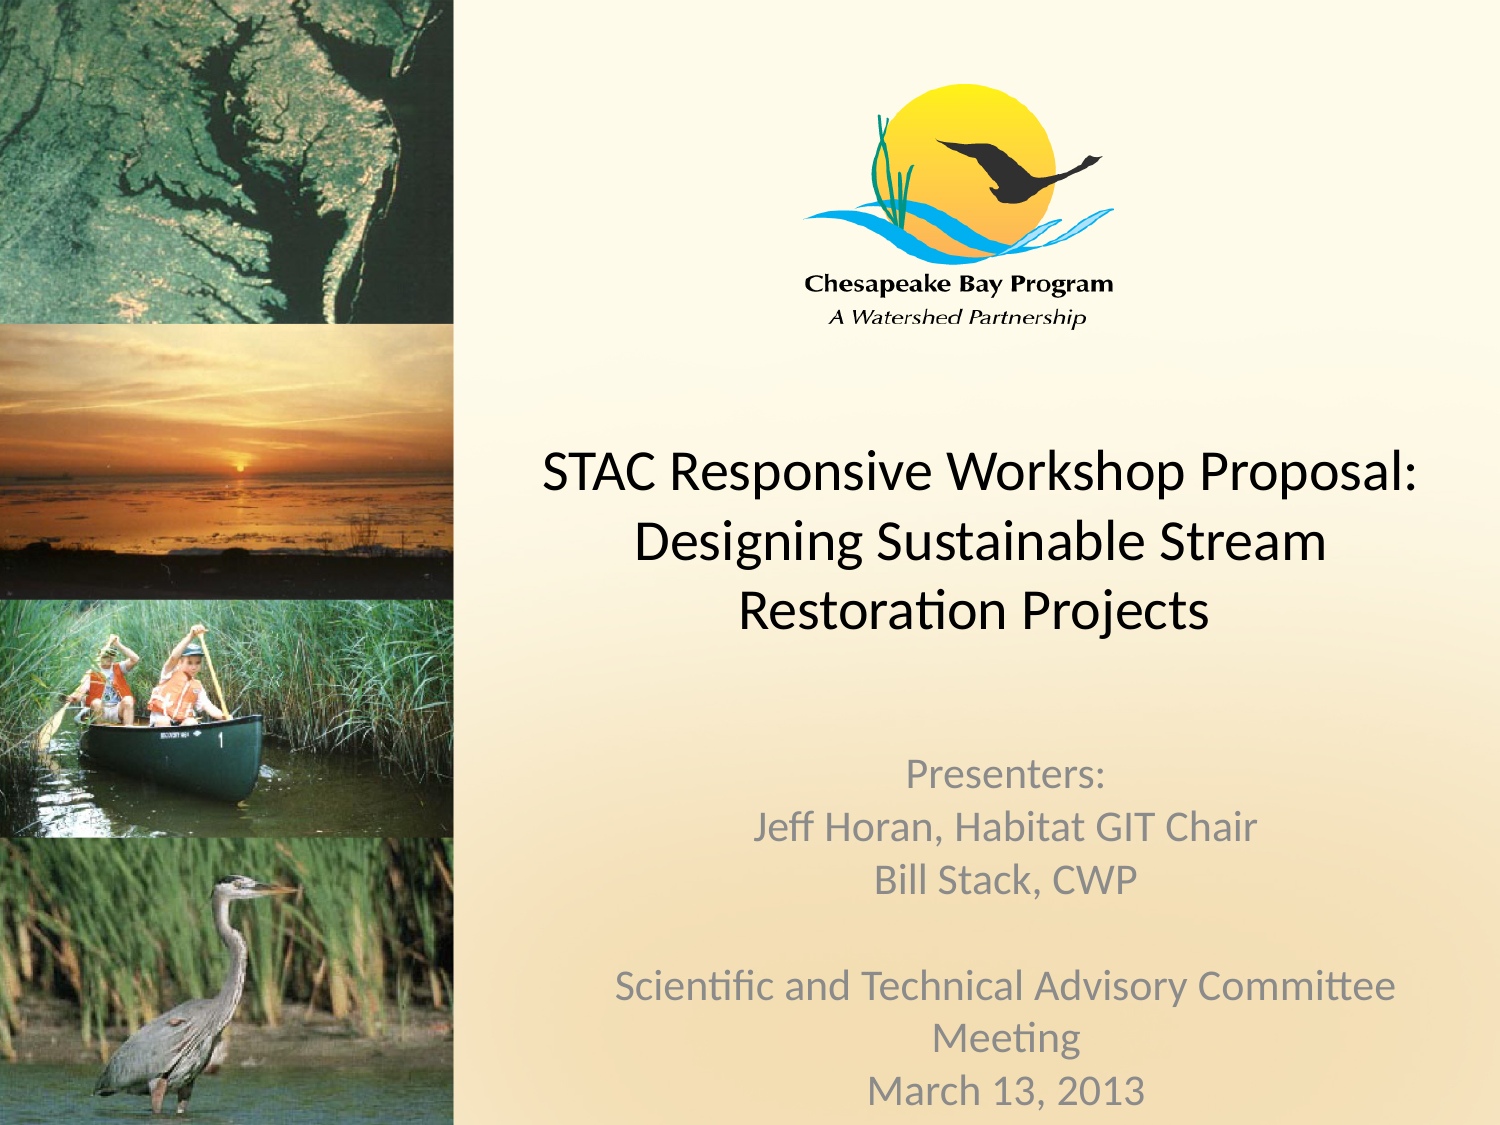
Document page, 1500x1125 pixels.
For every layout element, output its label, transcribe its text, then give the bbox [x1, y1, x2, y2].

picture [0, 0, 1500, 1125]
subtitle Presenters: Jeff Horan, Habitat GIT Chair Bill Stack, CWP Scientific and Technical Advisory Committee Meeting March 13, 2013 [587, 763, 1425, 1125]
title STAC Responsive Workshop Proposal: Designing Sustainable Stream Restoration Projects [525, 349, 1438, 763]
